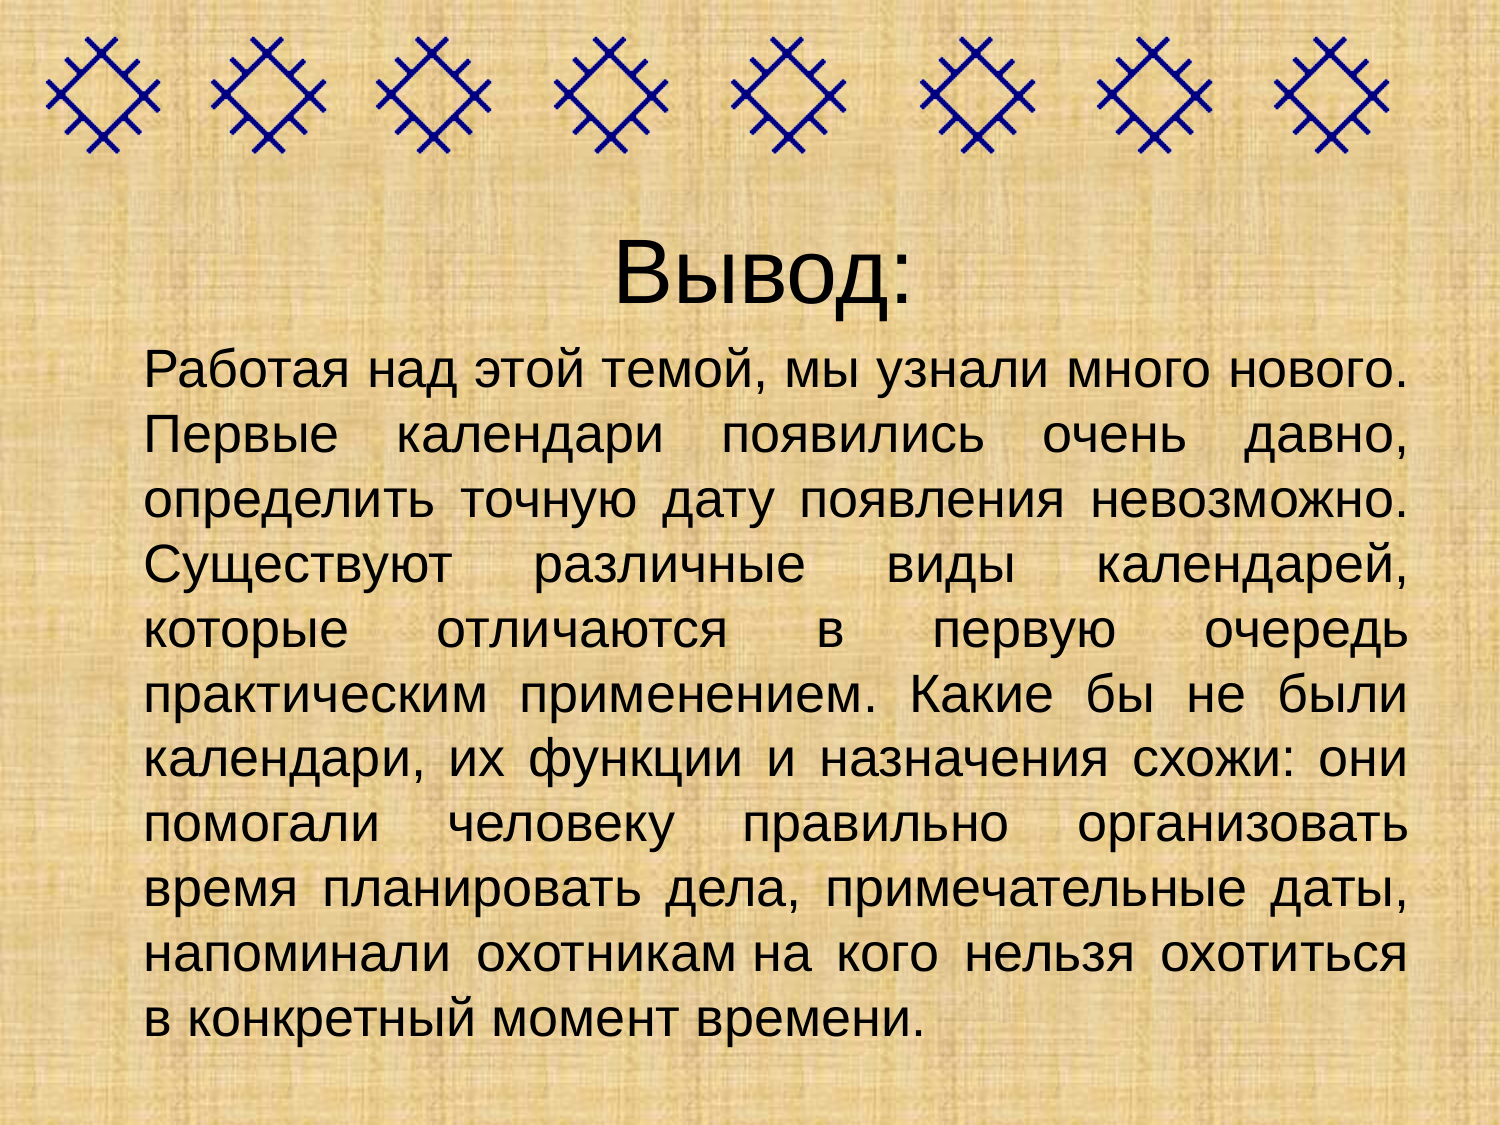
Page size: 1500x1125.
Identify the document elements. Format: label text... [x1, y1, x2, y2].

list Работая над этой темой, мы узнали много нового. Первые календари появились очень давно, определить точную дату появления невозможно. Существуют различные виды календарей, которые отличаются в первую очередь практическим применением. Какие бы не были календари, их функции и назначения схожи: они помогали человеку правильно организовать время планировать дела, примечательные даты, напоминали охотникам на кого нельзя охотиться в конкретный момент времени. [74, 326, 1426, 1083]
title Вывод: [88, 172, 1439, 361]
picture [0, 0, 1500, 1125]
